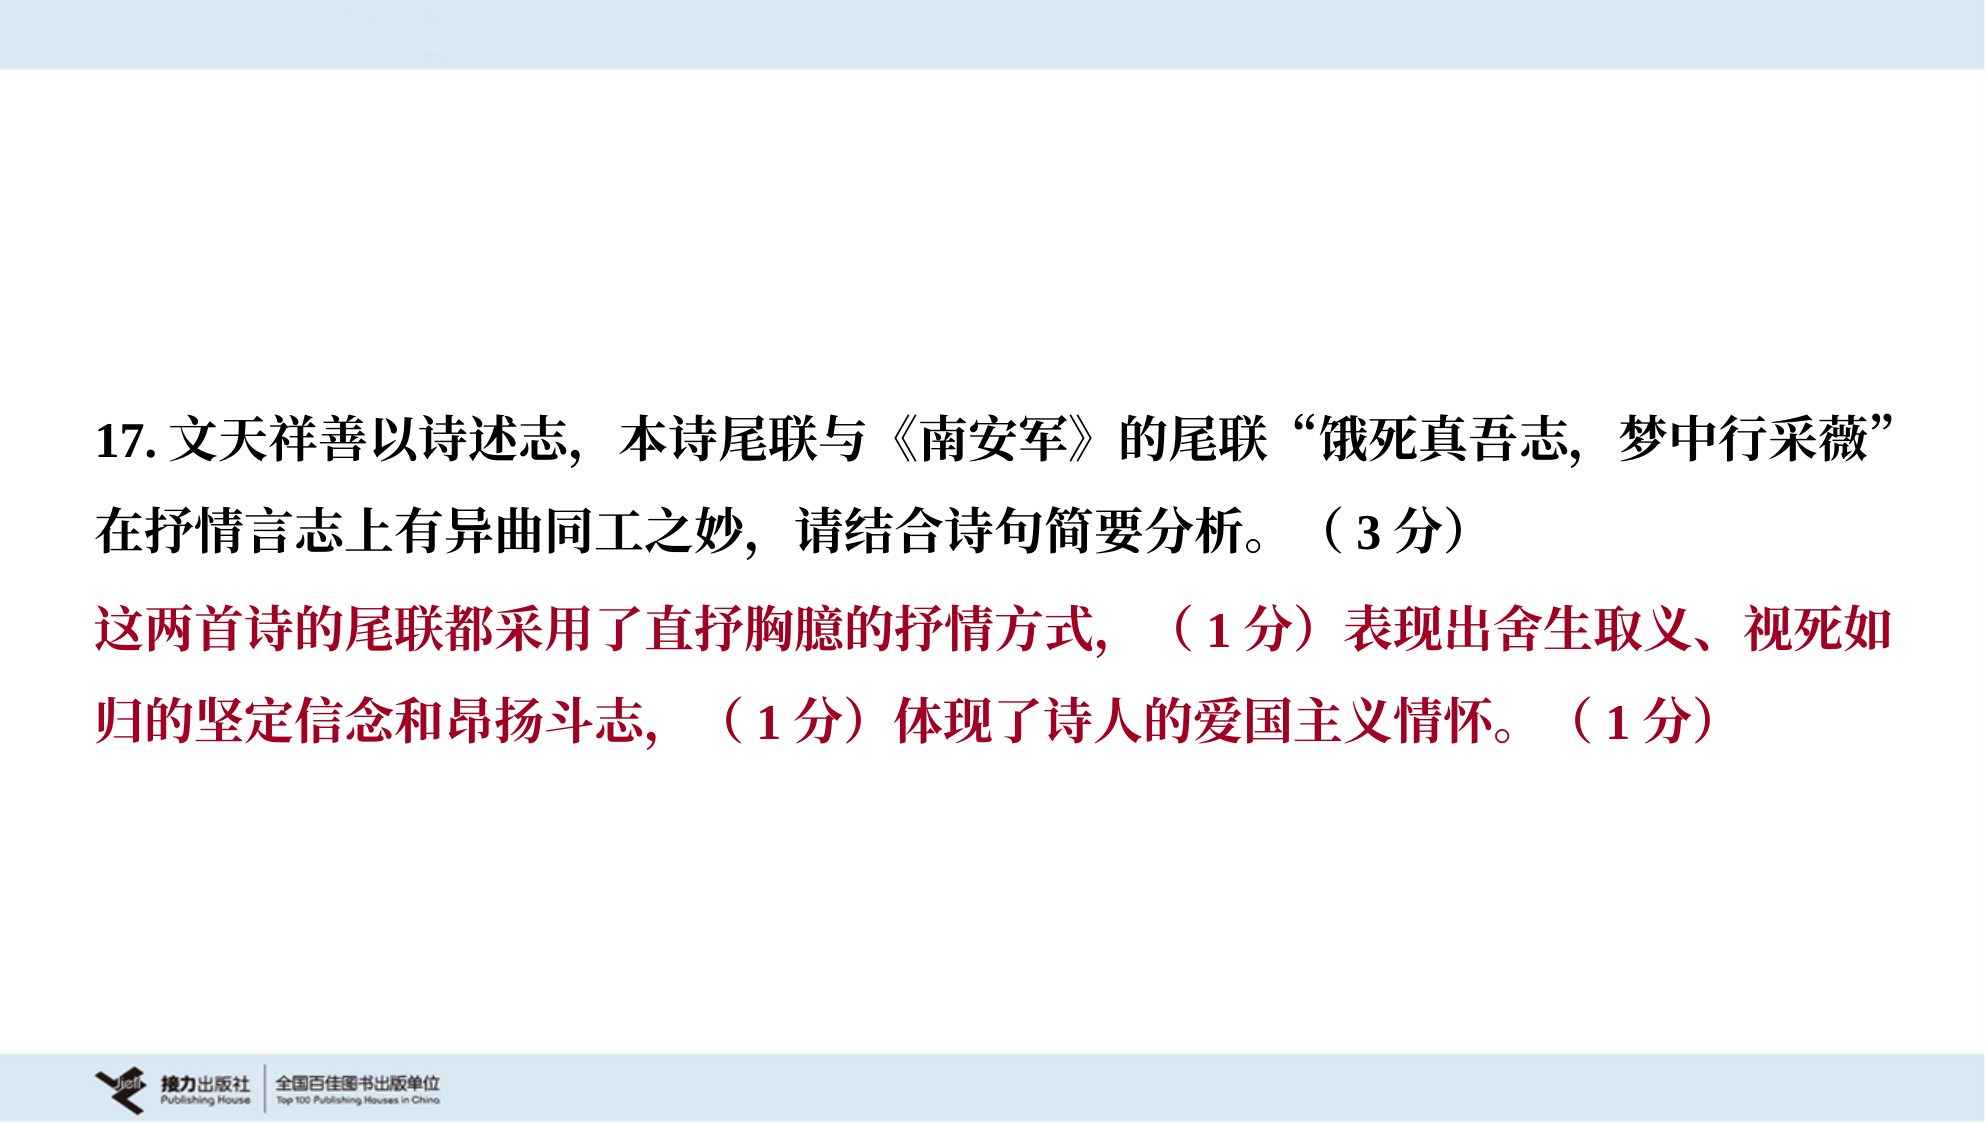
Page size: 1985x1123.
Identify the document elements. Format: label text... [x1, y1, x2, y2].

text_box 17.文天祥善以诗述志，本诗尾联与《南安军》的尾联“饿死真吾志，梦中行采薇” 在抒情言志上有异曲同工之妙，请结合诗句简要分析。（3分） [94, 376, 1892, 560]
picture [0, 0, 1985, 1122]
text_box 这两首诗的尾联都采用了直抒胸臆的抒情方式，（1分）表现出舍生取义、视死如 归的坚定信念和昂扬斗志，（1分）体现了诗人的爱国主义情怀。（1分） [94, 565, 1892, 749]
